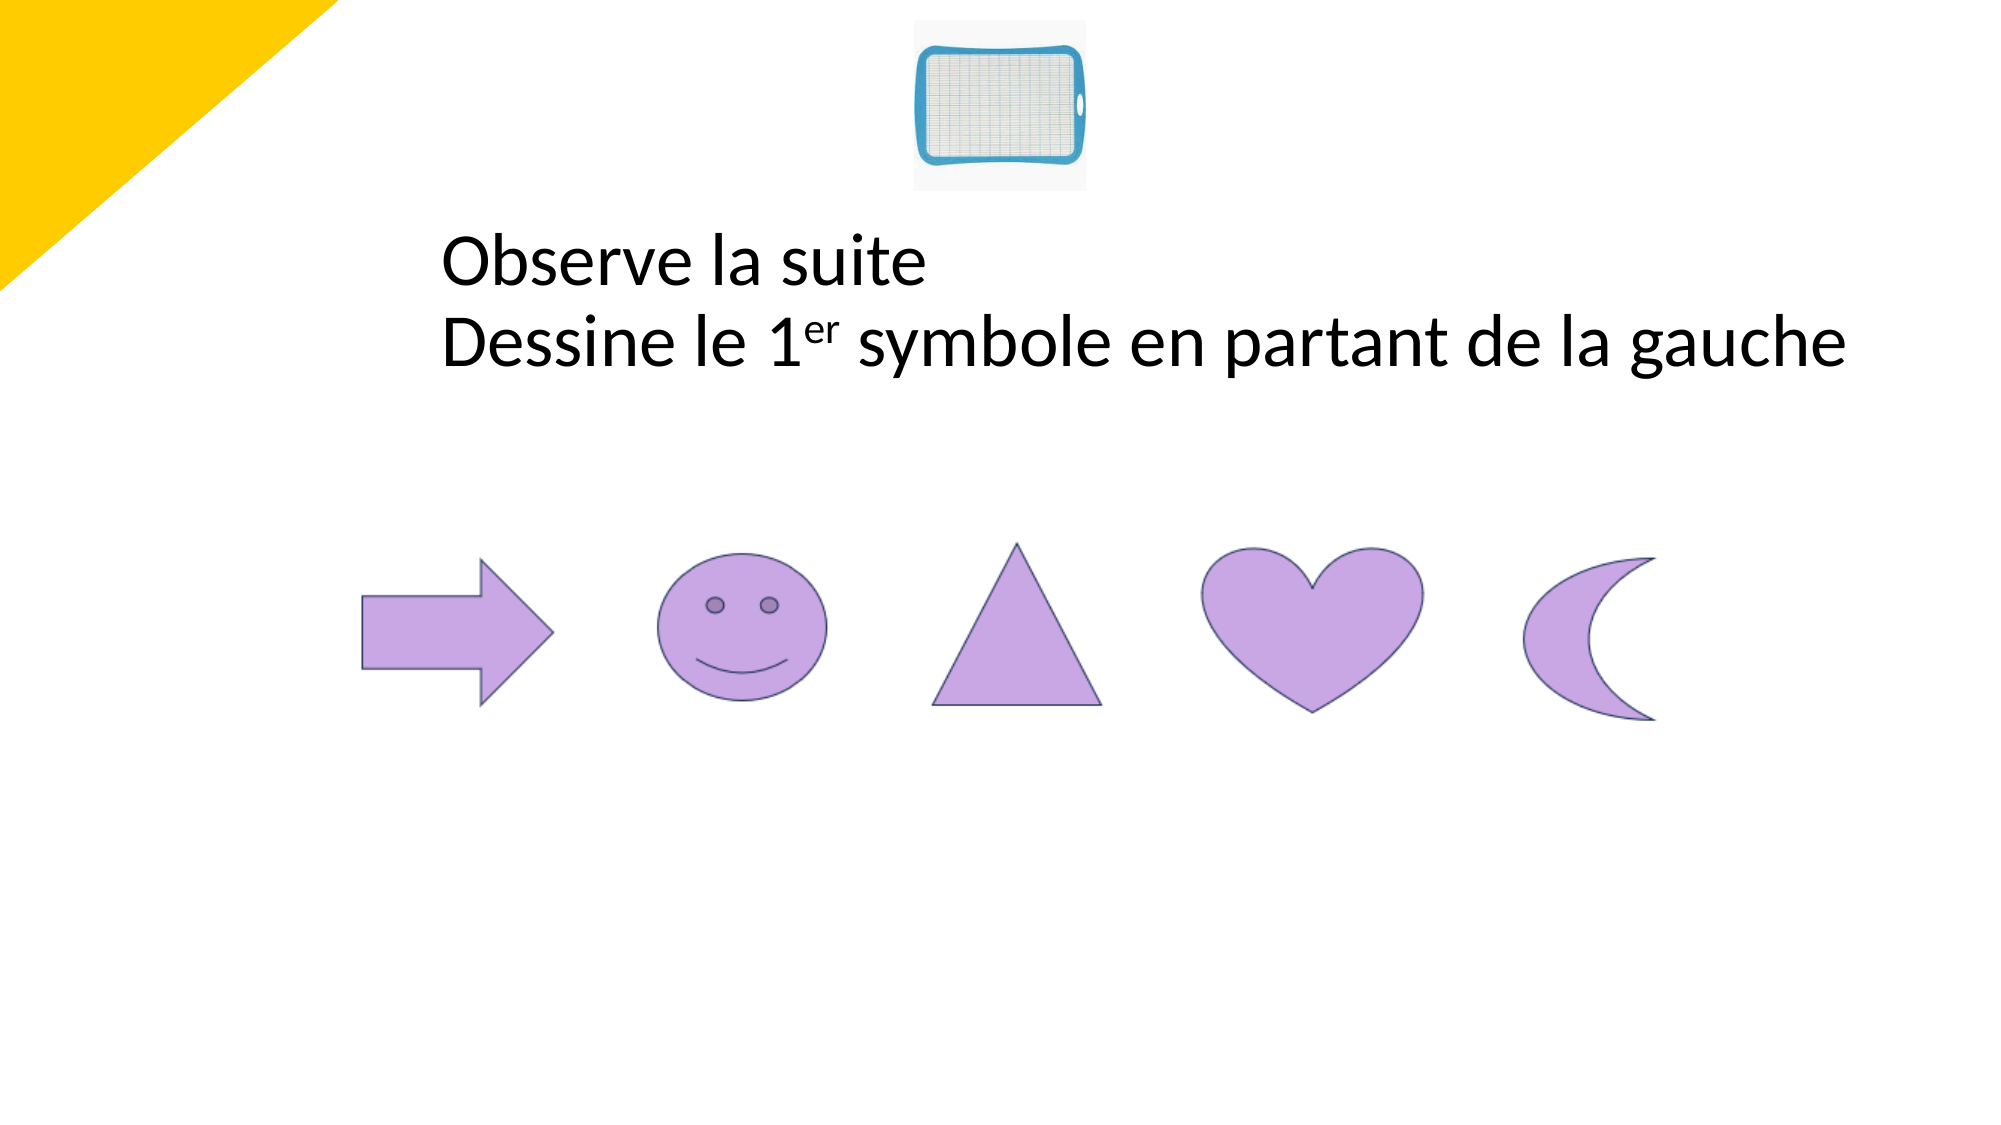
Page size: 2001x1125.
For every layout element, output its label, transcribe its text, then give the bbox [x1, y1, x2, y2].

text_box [0, 0, 337, 290]
picture [914, 20, 1086, 191]
picture [317, 504, 1683, 739]
title Observe la suite Dessine le 1er symbole en partant de la gauche [426, 192, 1898, 410]
